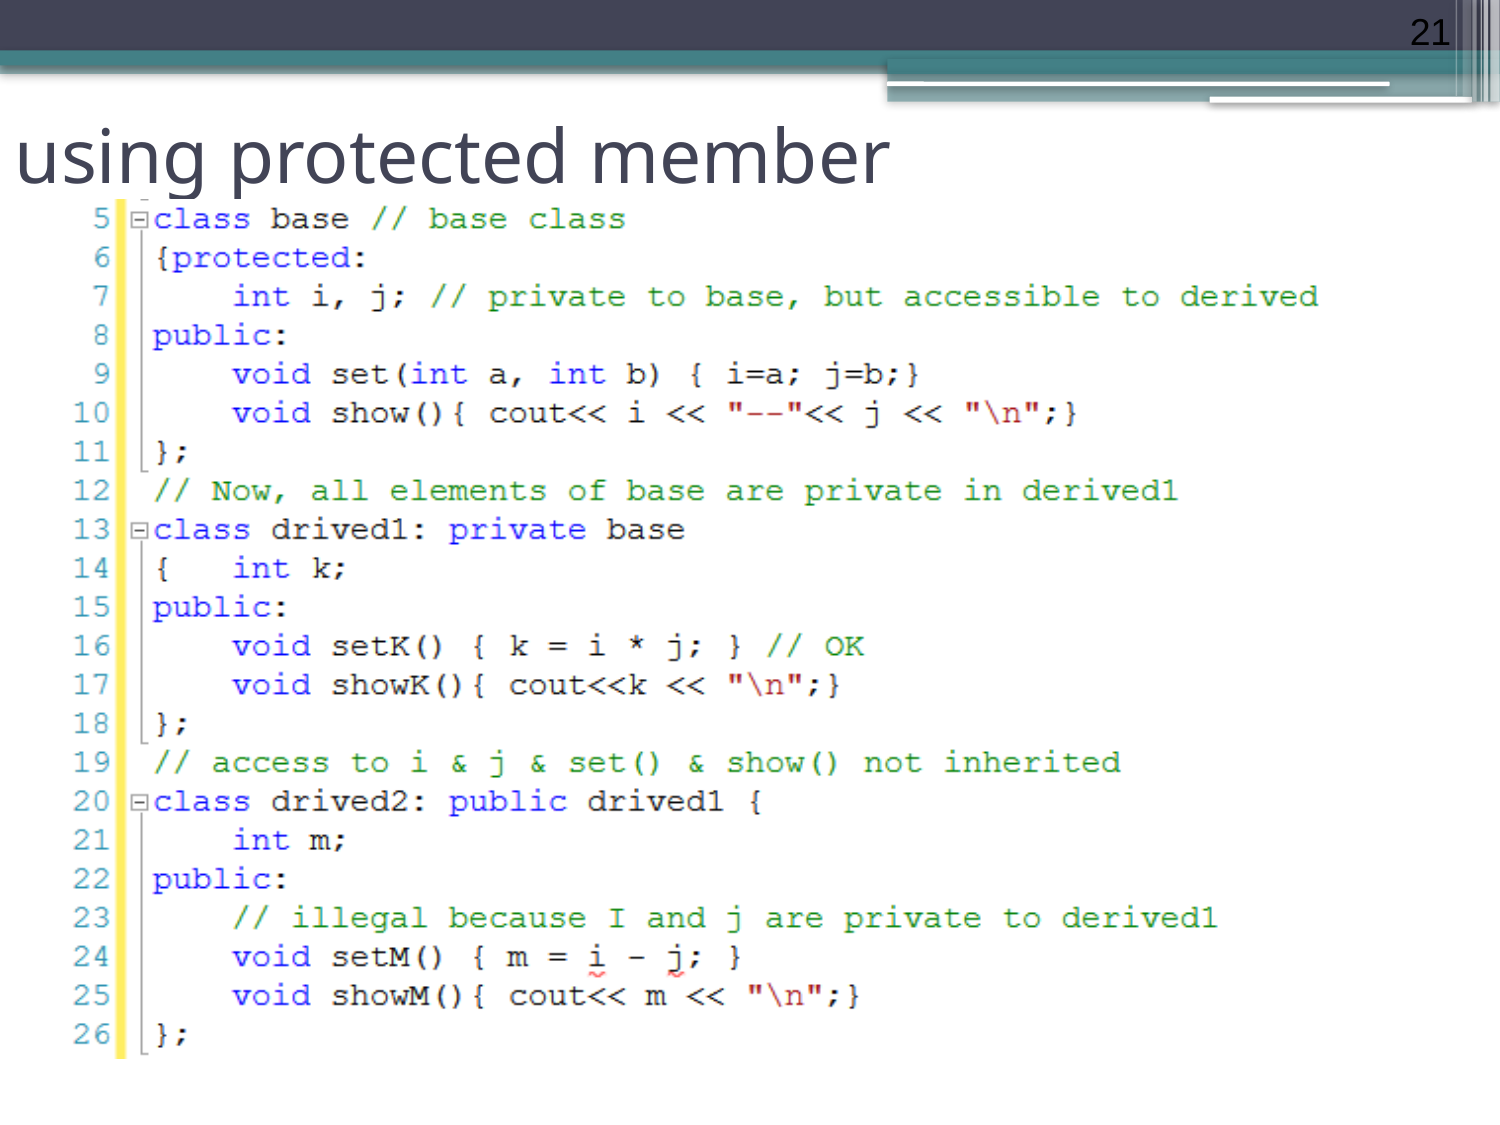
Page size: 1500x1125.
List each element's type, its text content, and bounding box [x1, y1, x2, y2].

picture [64, 198, 1377, 1059]
title using protected member [0, 66, 1350, 242]
slide_number 21 [1341, 0, 1466, 61]
